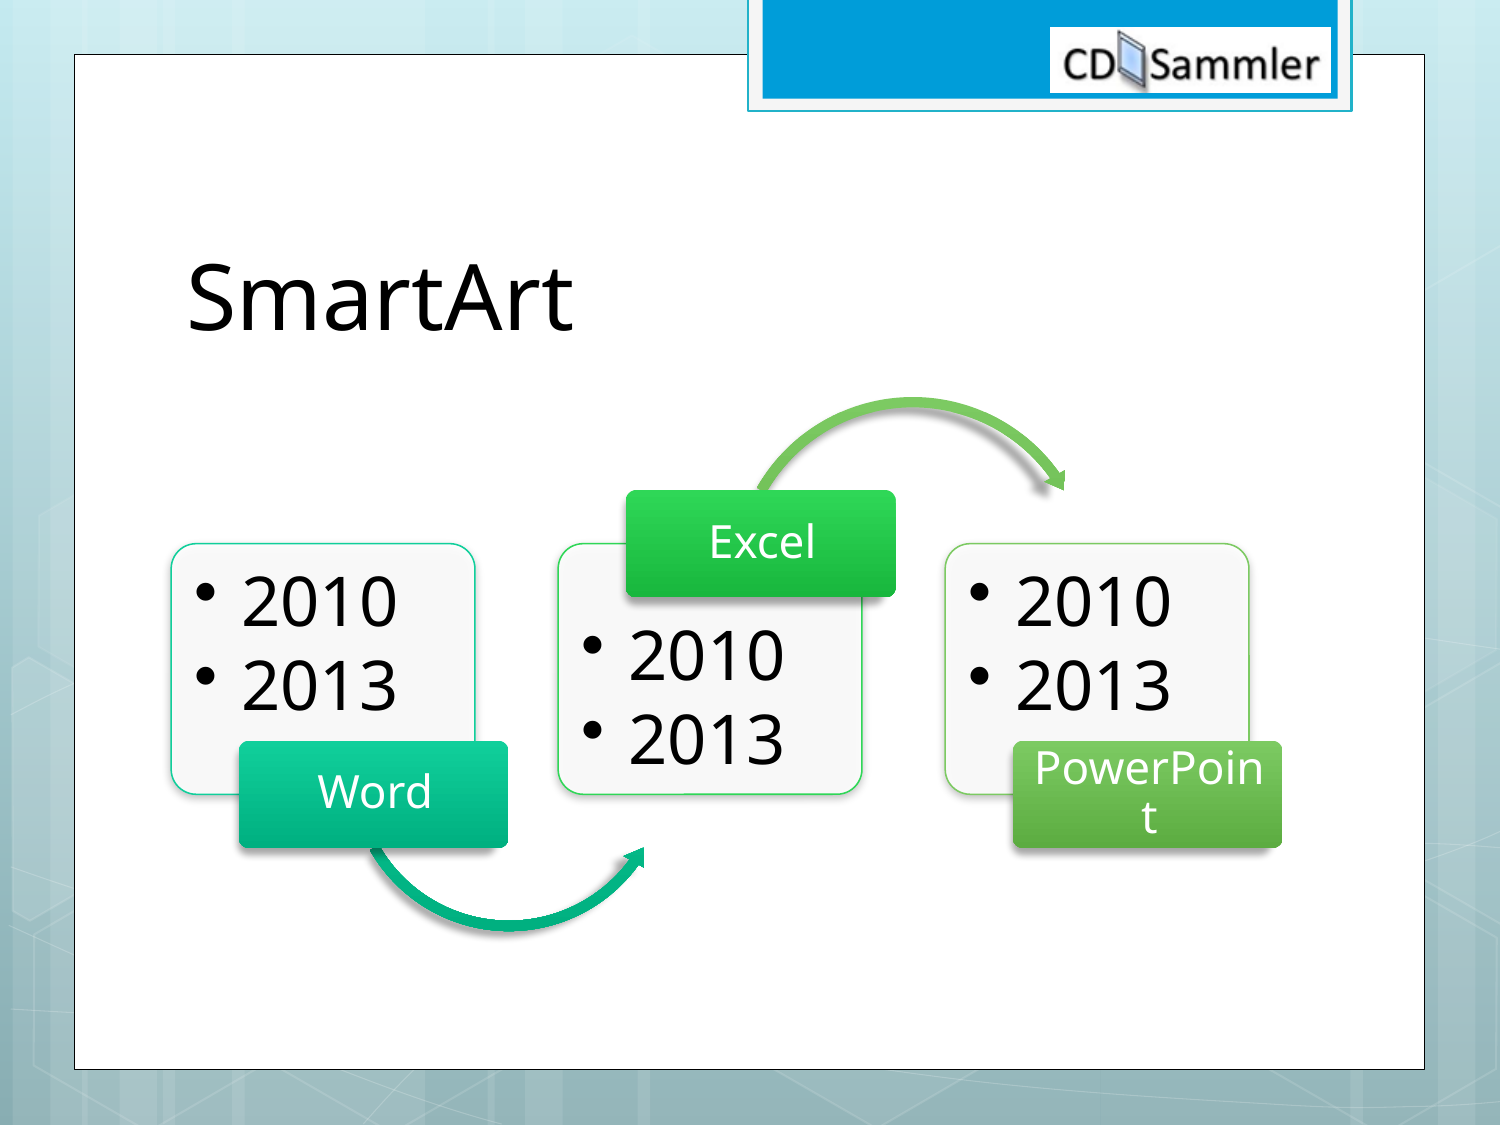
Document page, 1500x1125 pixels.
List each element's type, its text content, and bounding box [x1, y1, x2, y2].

picture [1051, 28, 1330, 92]
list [170, 380, 1284, 957]
title SmartArt [171, 168, 1324, 357]
